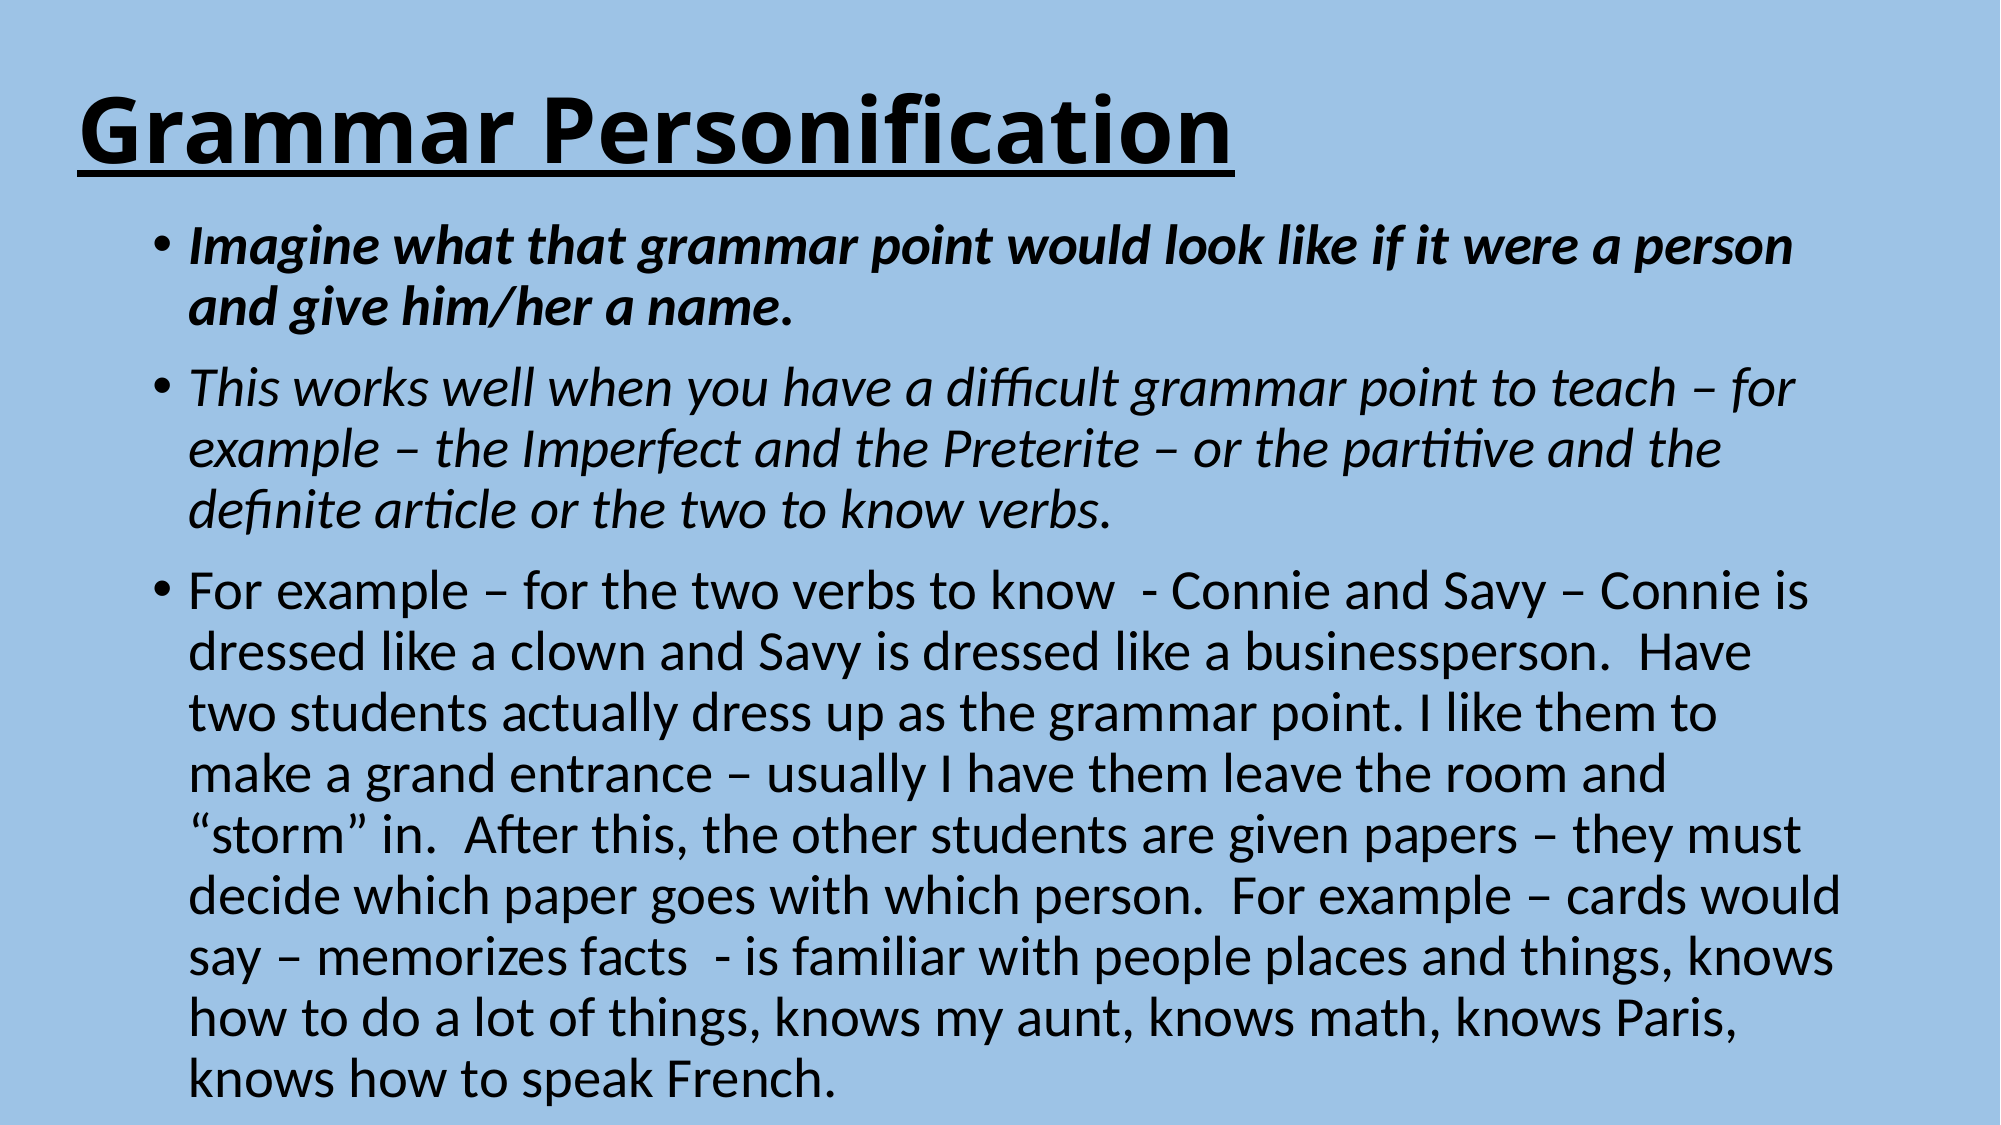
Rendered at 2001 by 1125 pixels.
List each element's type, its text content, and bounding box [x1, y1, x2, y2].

list Imagine what that grammar point would look like if it were a person and give him/her a name. This works well when you have a difficult grammar point to teach – for example – the Imperfect and the Preterite – or the partitive and the definite article or the two to know verbs. For example – for the two verbs to know - Connie and Savy – Connie is dressed like a clown and Savy is dressed like a businessperson. Have two students actually dress up as the grammar point. I like them to make a grand entrance – usually I have them leave the room and “storm” in. After this, the other students are given papers – they must decide which paper goes with which person. For example – cards would say – memorizes facts - is familiar with people places and things, knows how to do a lot of things, knows my aunt, knows math, knows Paris, knows how to speak French. [137, 208, 1863, 1125]
title Grammar Personification [62, 24, 1788, 243]
